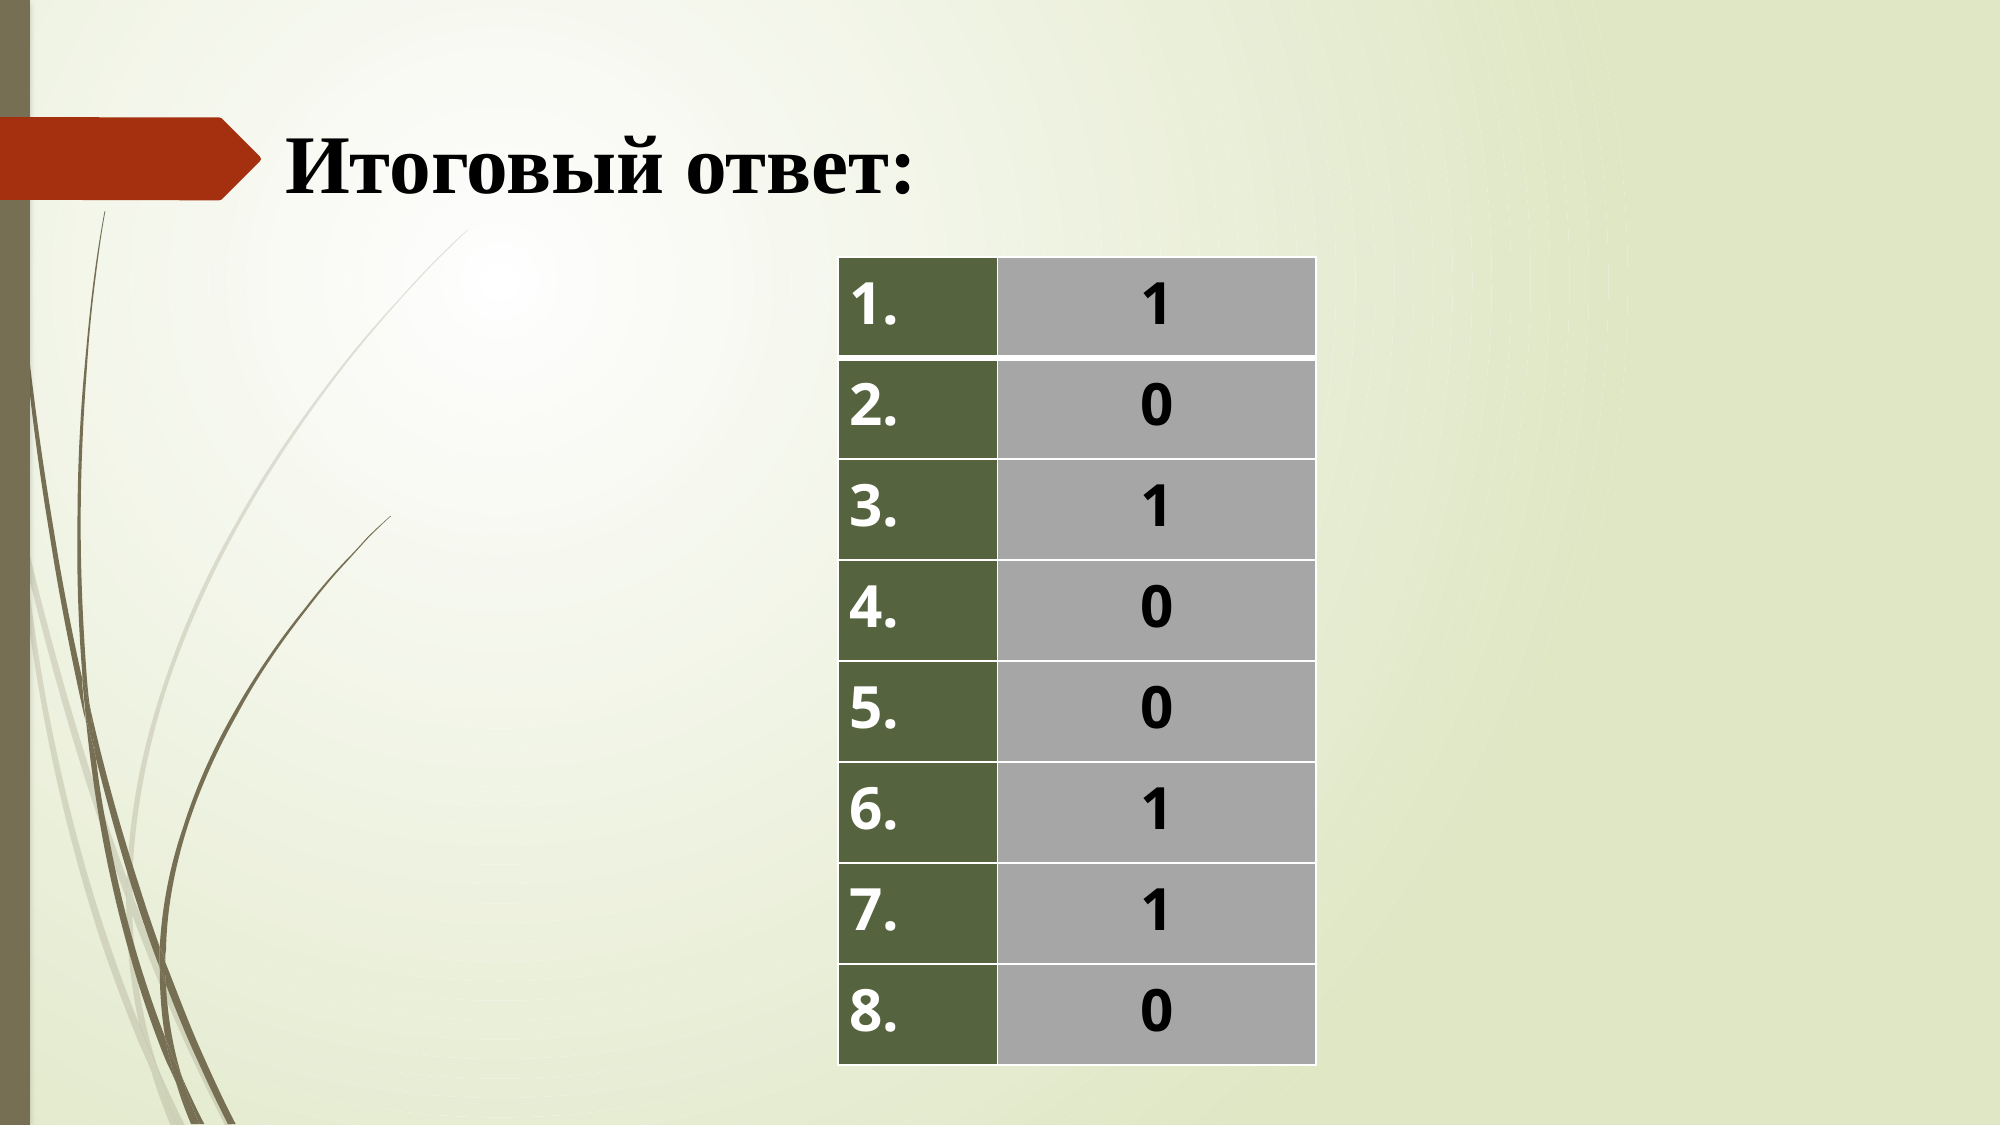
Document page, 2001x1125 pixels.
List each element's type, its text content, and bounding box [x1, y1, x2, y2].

table_cell 3. [839, 460, 997, 559]
table_cell 1 [998, 864, 1315, 963]
title Итоговый ответ: [270, 102, 1888, 231]
table_cell 1 [998, 763, 1315, 862]
table_cell 1 [998, 460, 1315, 559]
table_cell 8. [839, 965, 997, 1064]
table_cell 2. [839, 361, 997, 458]
table_header 1. [839, 258, 997, 355]
table_cell 6. [839, 763, 997, 862]
table_cell 0 [998, 662, 1315, 761]
table_cell 0 [998, 561, 1315, 660]
table_cell 0 [998, 965, 1315, 1064]
table_cell 4. [839, 561, 997, 660]
table_cell 0 [998, 361, 1315, 458]
table_cell 5. [839, 662, 997, 761]
table_header 1 [998, 258, 1315, 355]
table_cell 7. [839, 864, 997, 963]
